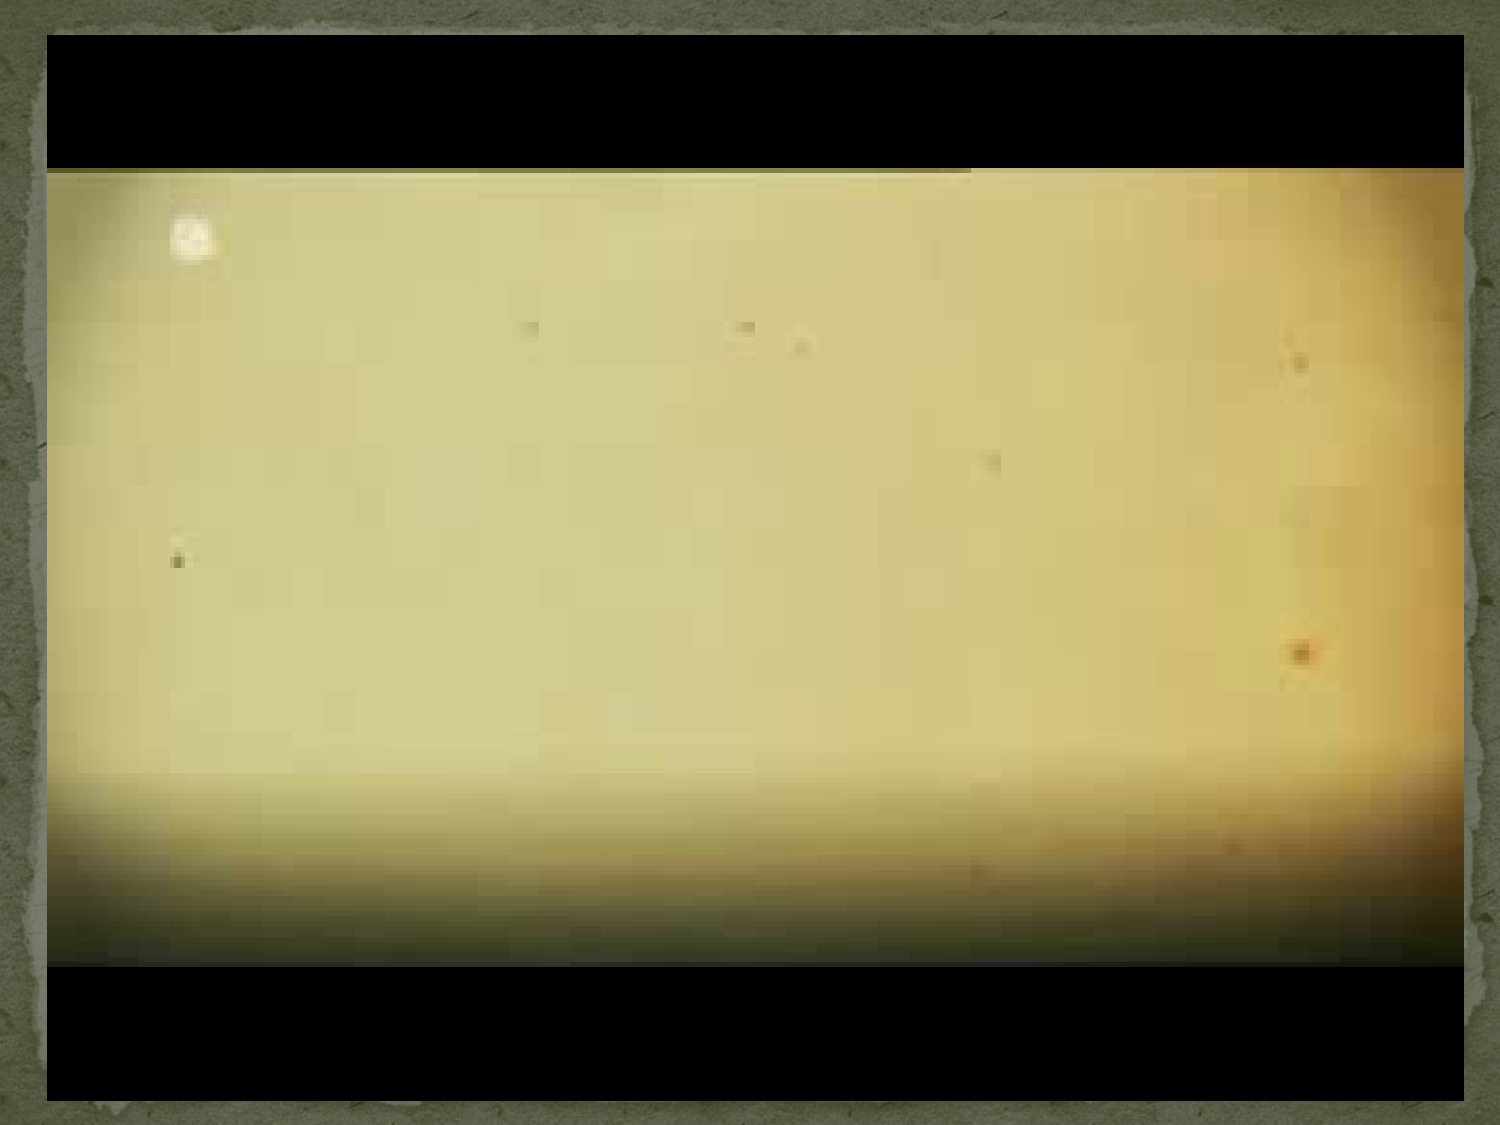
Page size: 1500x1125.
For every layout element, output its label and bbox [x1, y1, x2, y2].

list [50, 38, 1462, 1099]
